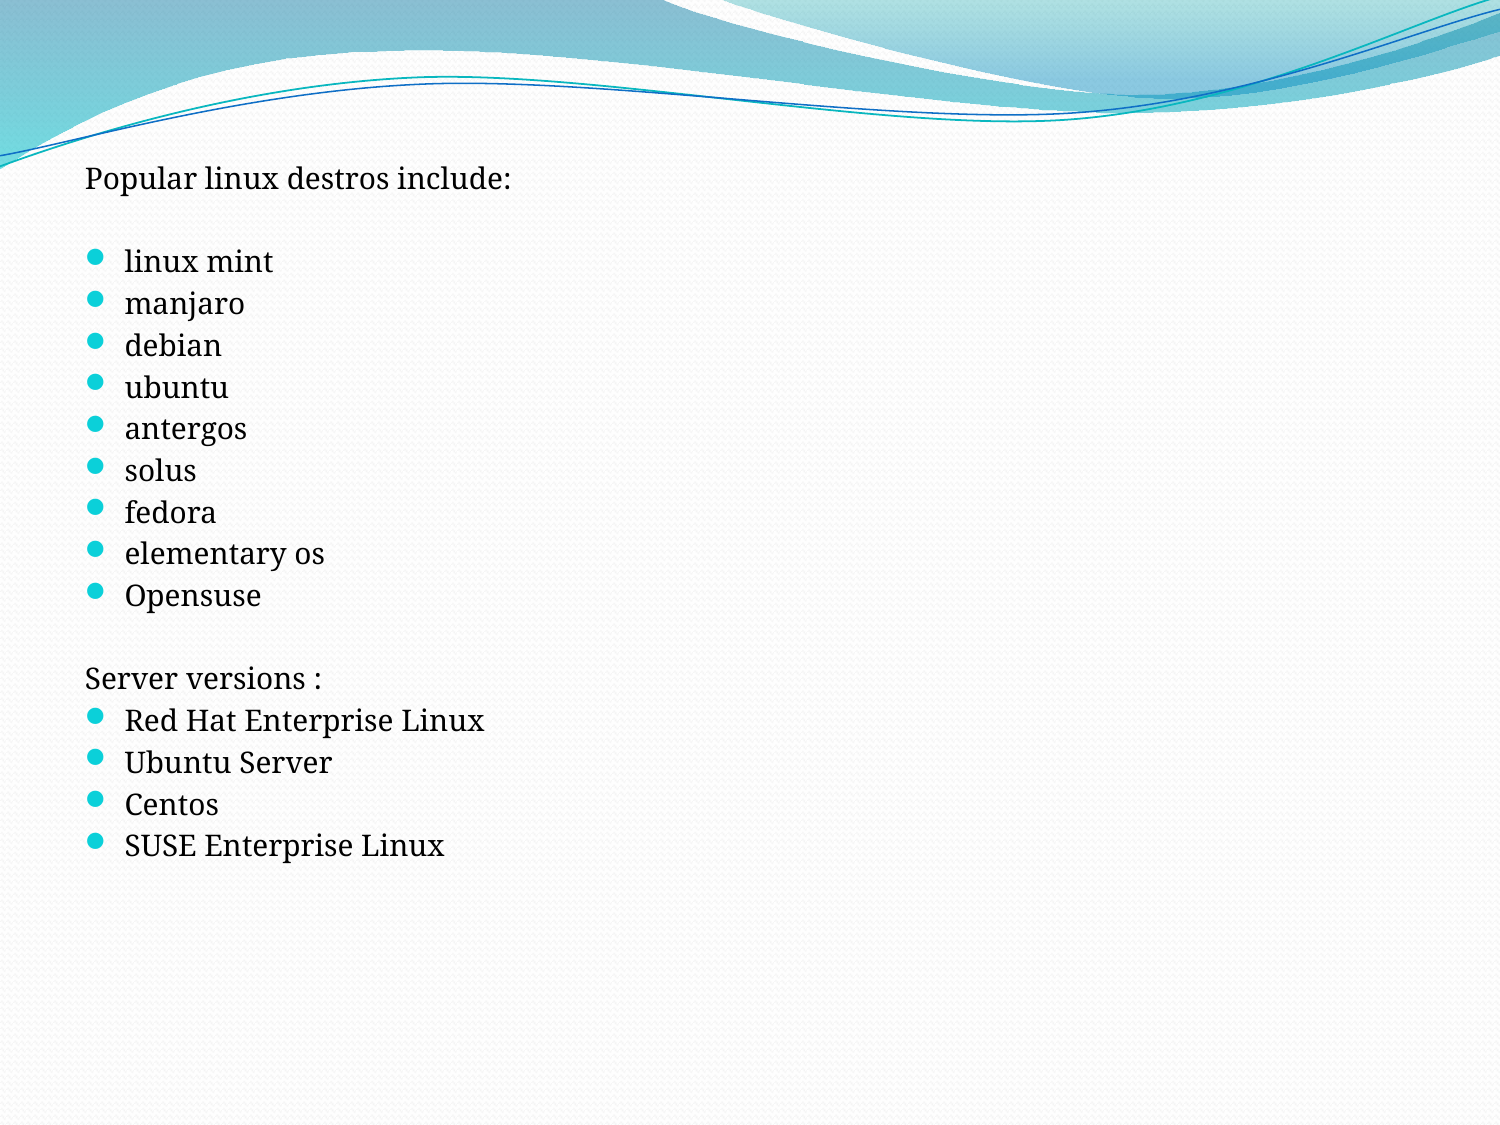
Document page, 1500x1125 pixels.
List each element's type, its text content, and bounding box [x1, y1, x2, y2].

list Popular linux destros include: linux mint manjaro debian ubuntu antergos solus fedora elementary os Opensuse Server versions : Red Hat Enterprise Linux Ubuntu Server Centos SUSE Enterprise Linux [70, 152, 1421, 873]
